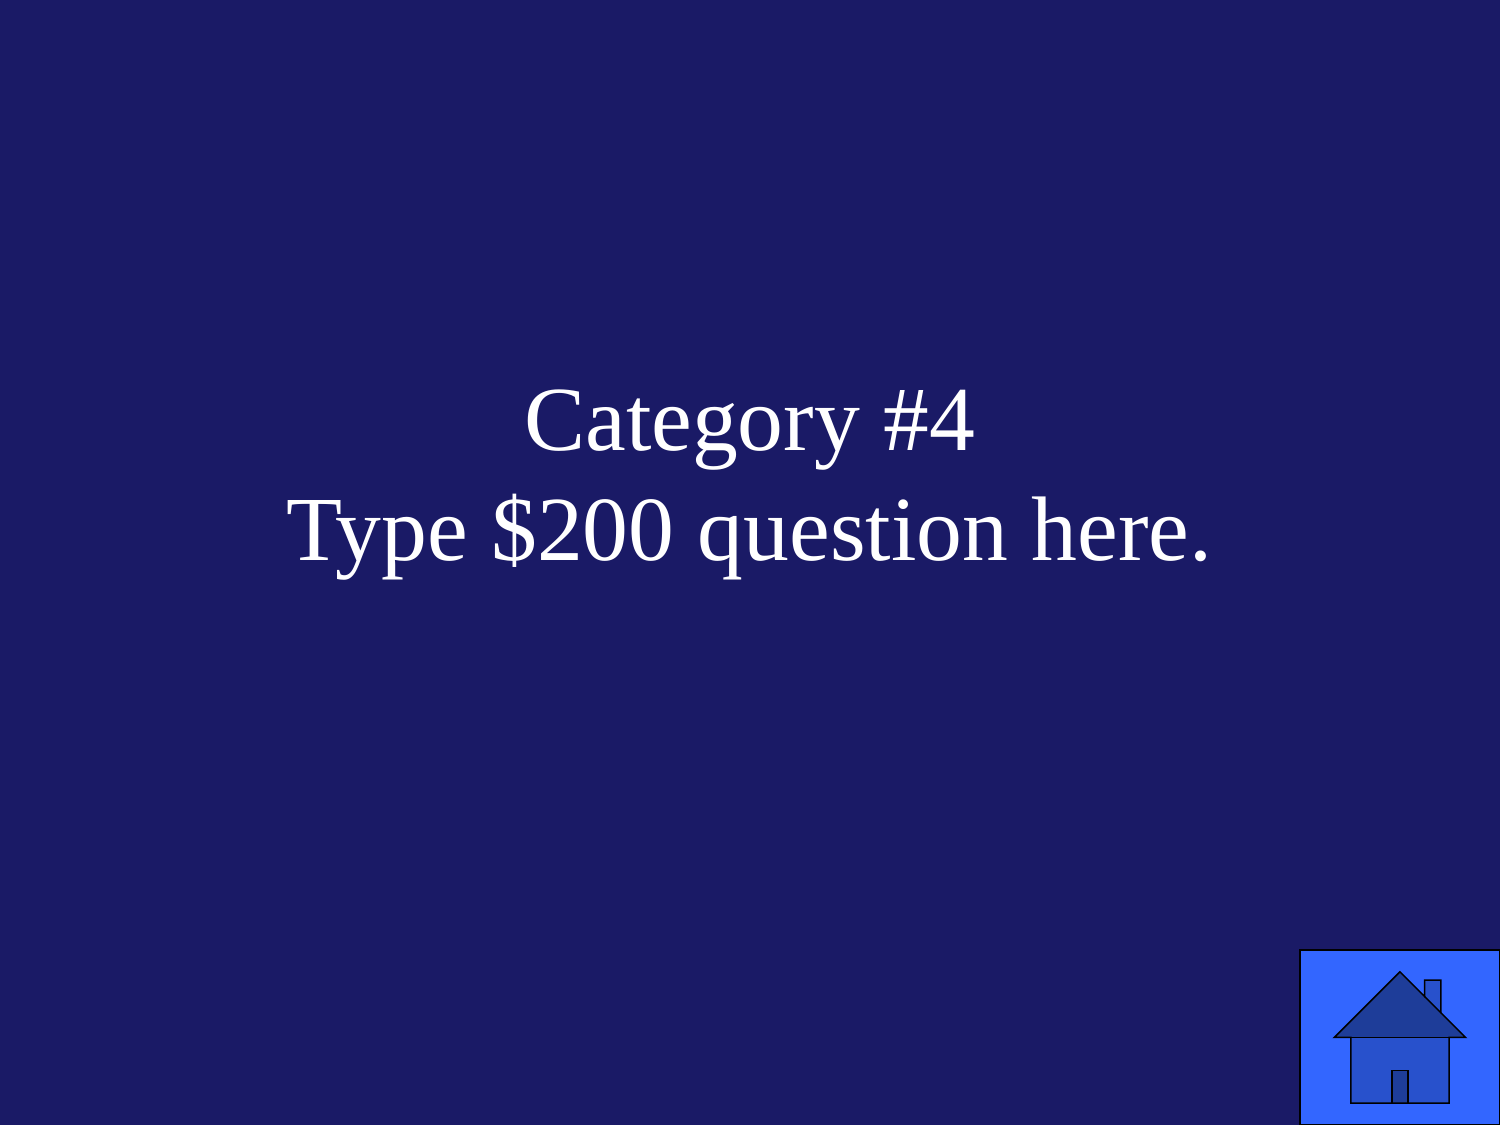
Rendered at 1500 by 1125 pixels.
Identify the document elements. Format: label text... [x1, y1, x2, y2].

text_box [1299, 950, 1500, 1125]
title Category #4 Type $200 question here. [112, 374, 1388, 563]
